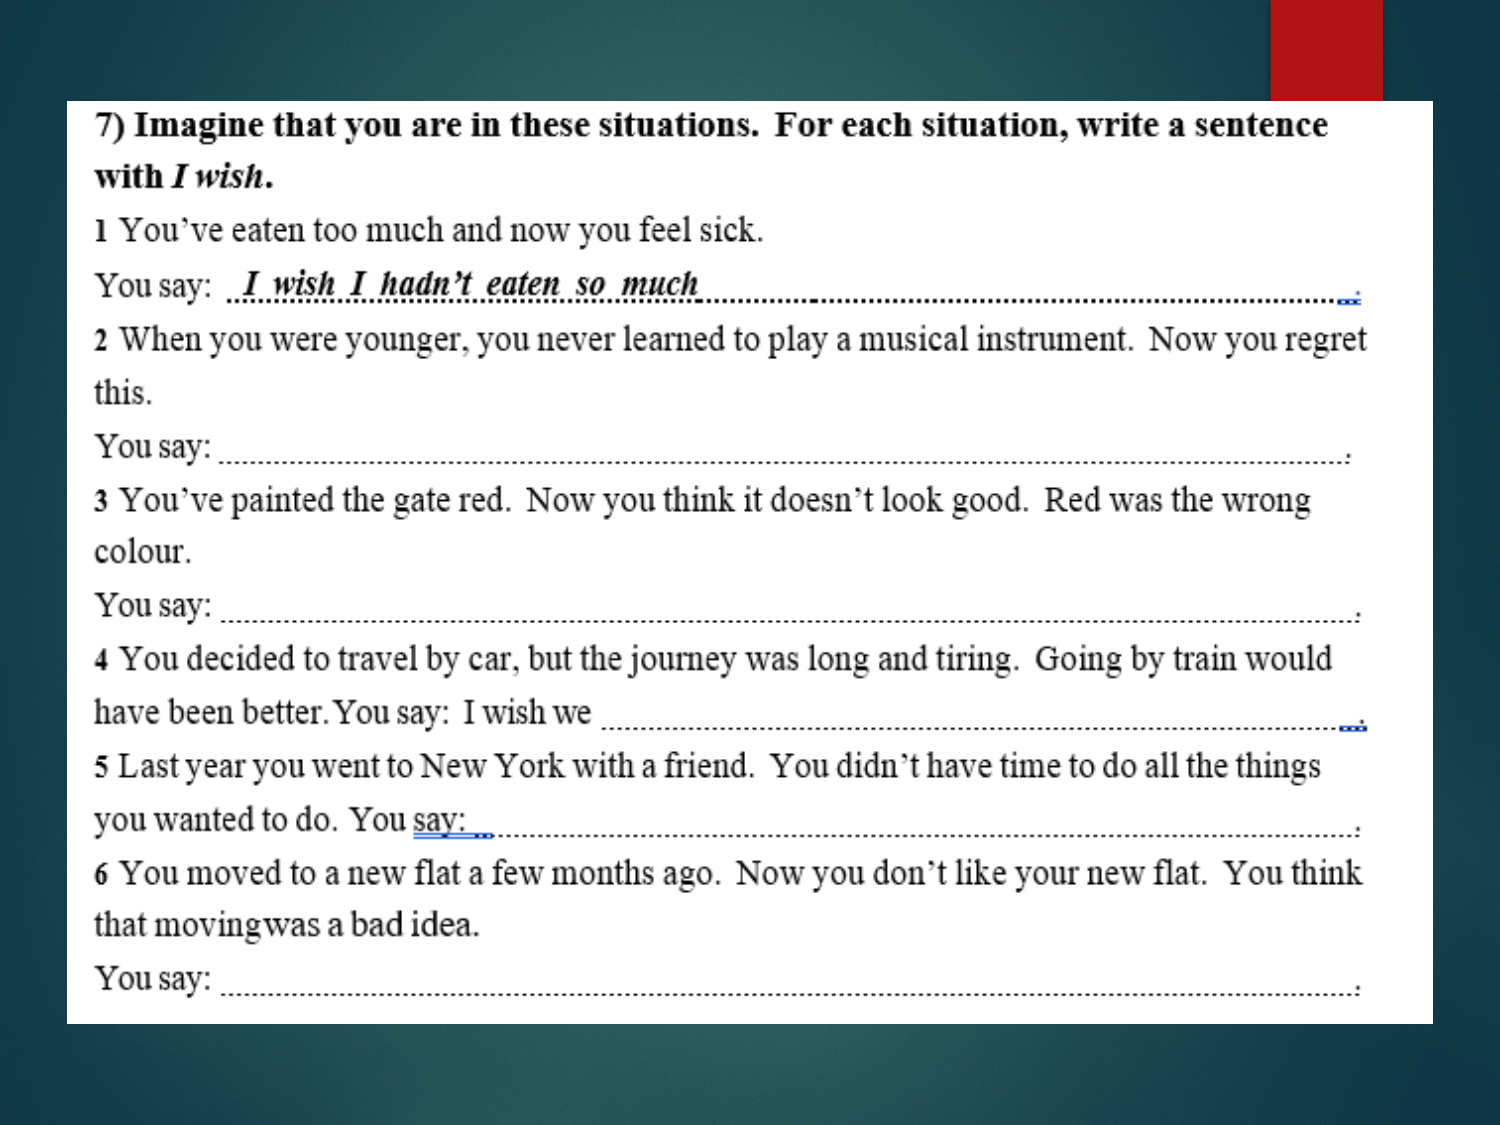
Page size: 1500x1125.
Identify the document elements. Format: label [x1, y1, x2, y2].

picture [67, 101, 1433, 1024]
